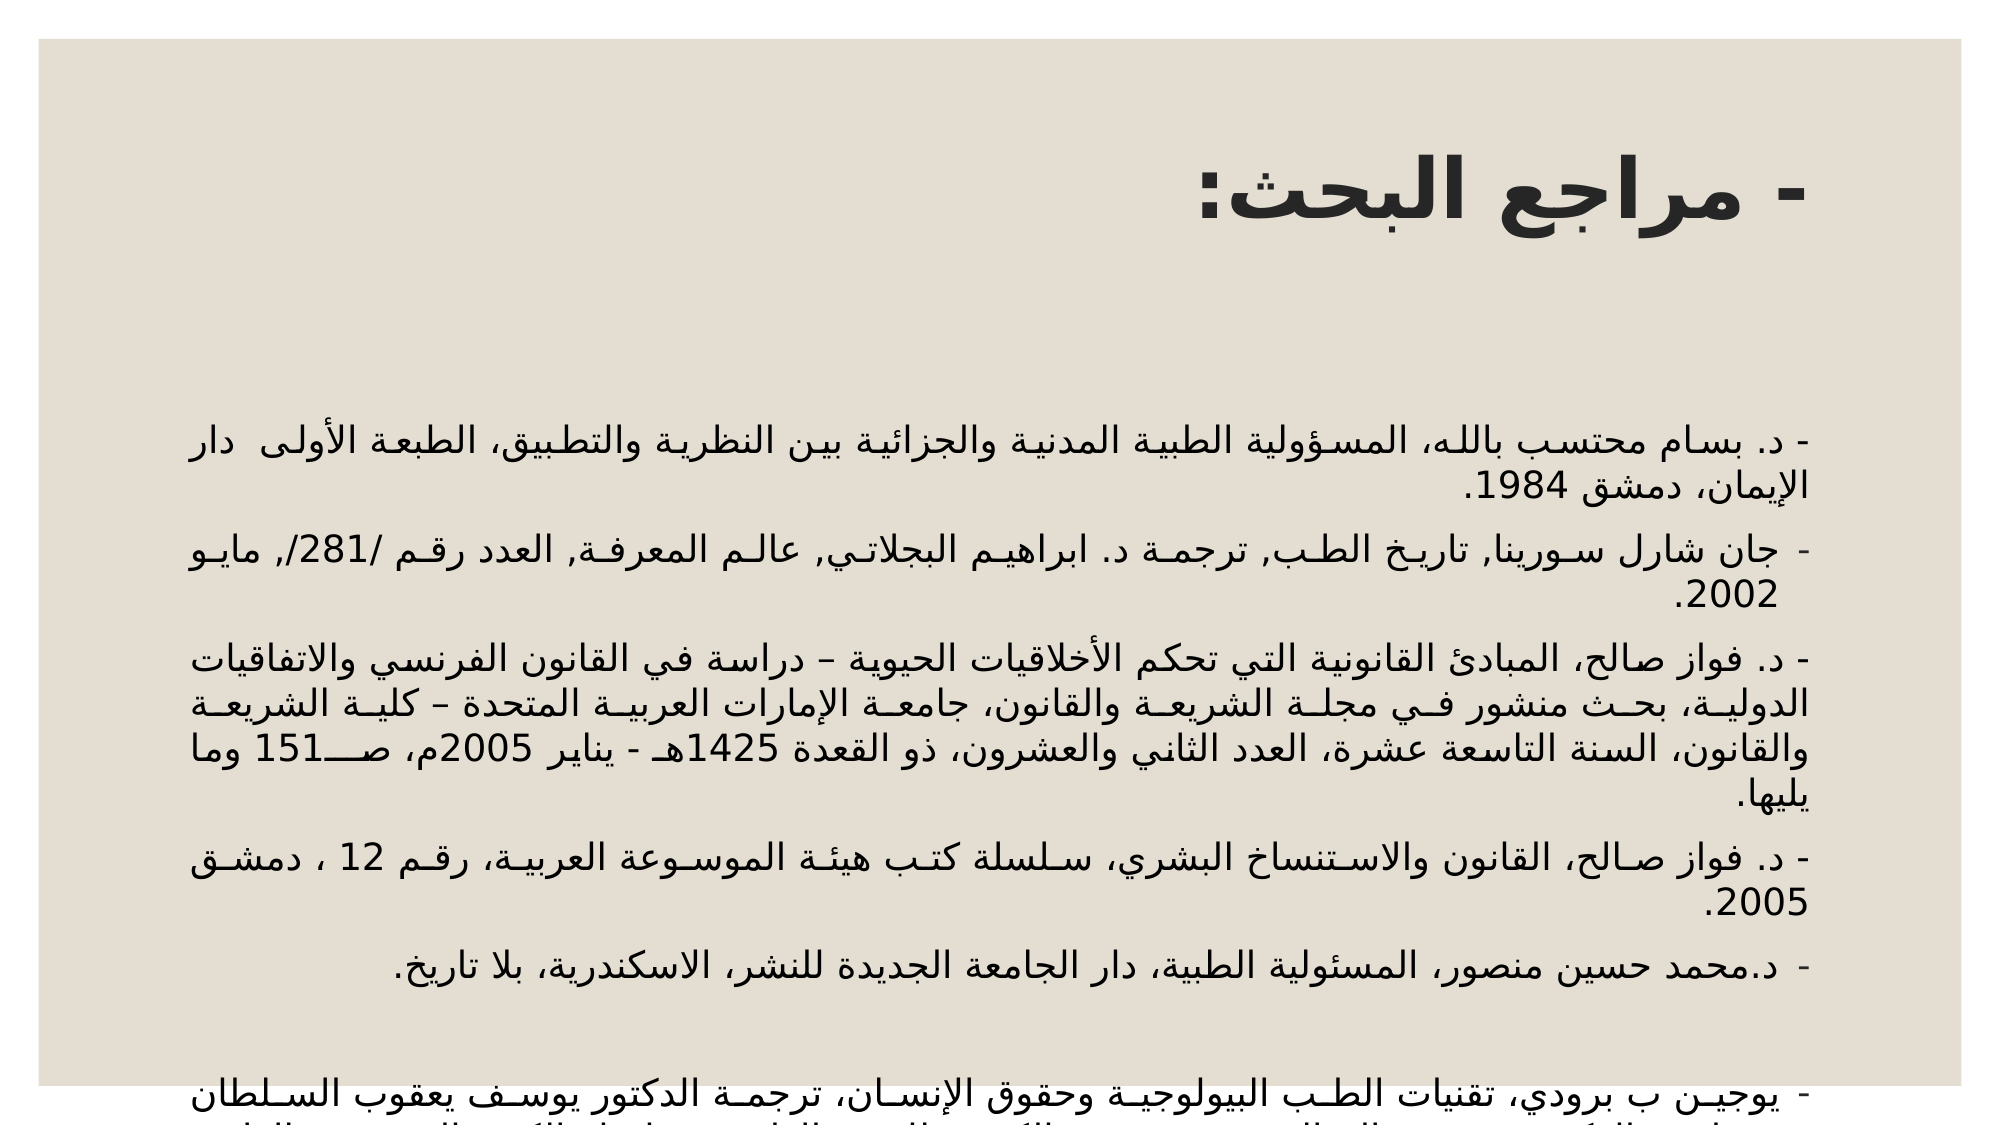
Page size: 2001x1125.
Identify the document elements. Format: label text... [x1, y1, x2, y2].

title - مراجع البحث: [174, 105, 1825, 278]
list - د. بسام محتسب بالله، المسؤولية الطبية المدنية والجزائية بين النظرية والتطبيق، الطبعة الأولى دار الإيمان، دمشق 1984. جان شارل سورينا, تاريخ الطب, ترجمة د. ابراهيم البجلاتي, عالم المعرفة, العدد رقم /281/, مايو 2002. - د. فواز صالح، المبادئ القانونية التي تحكم الأخلاقيات الحيوية – دراسة في القانون الفرنسي والاتفاقيات الدولية، بحث منشور في مجلة الشريعة والقانون، جامعة الإمارات العربية المتحدة – كلية الشريعة والقانون، السنة التاسعة عشرة، العدد الثاني والعشرون، ذو القعدة 1425هـ - يناير 2005م، صـــ151 وما يليها. - د. فواز صالح، القانون والاستنساخ البشري، سلسلة كتب هيئة الموسوعة العربية، رقم 12 ، دمشق 2005. د.محمد حسين منصور، المسئولية الطبية، دار الجامعة الجديدة للنشر، الاسكندرية، بلا تاريخ. يوجين ب برودي، تقنيات الطب البيولوجية وحقوق الإنسان، ترجمة الدكتور يوسف يعقوب السلطان ومراجعة الدكتور محمد صالح السعيد، مؤسسة الكويت للتقدم العلمي، سلسلة الكتب المترجمة، الطبعة الأولى1996. [174, 345, 1825, 990]
